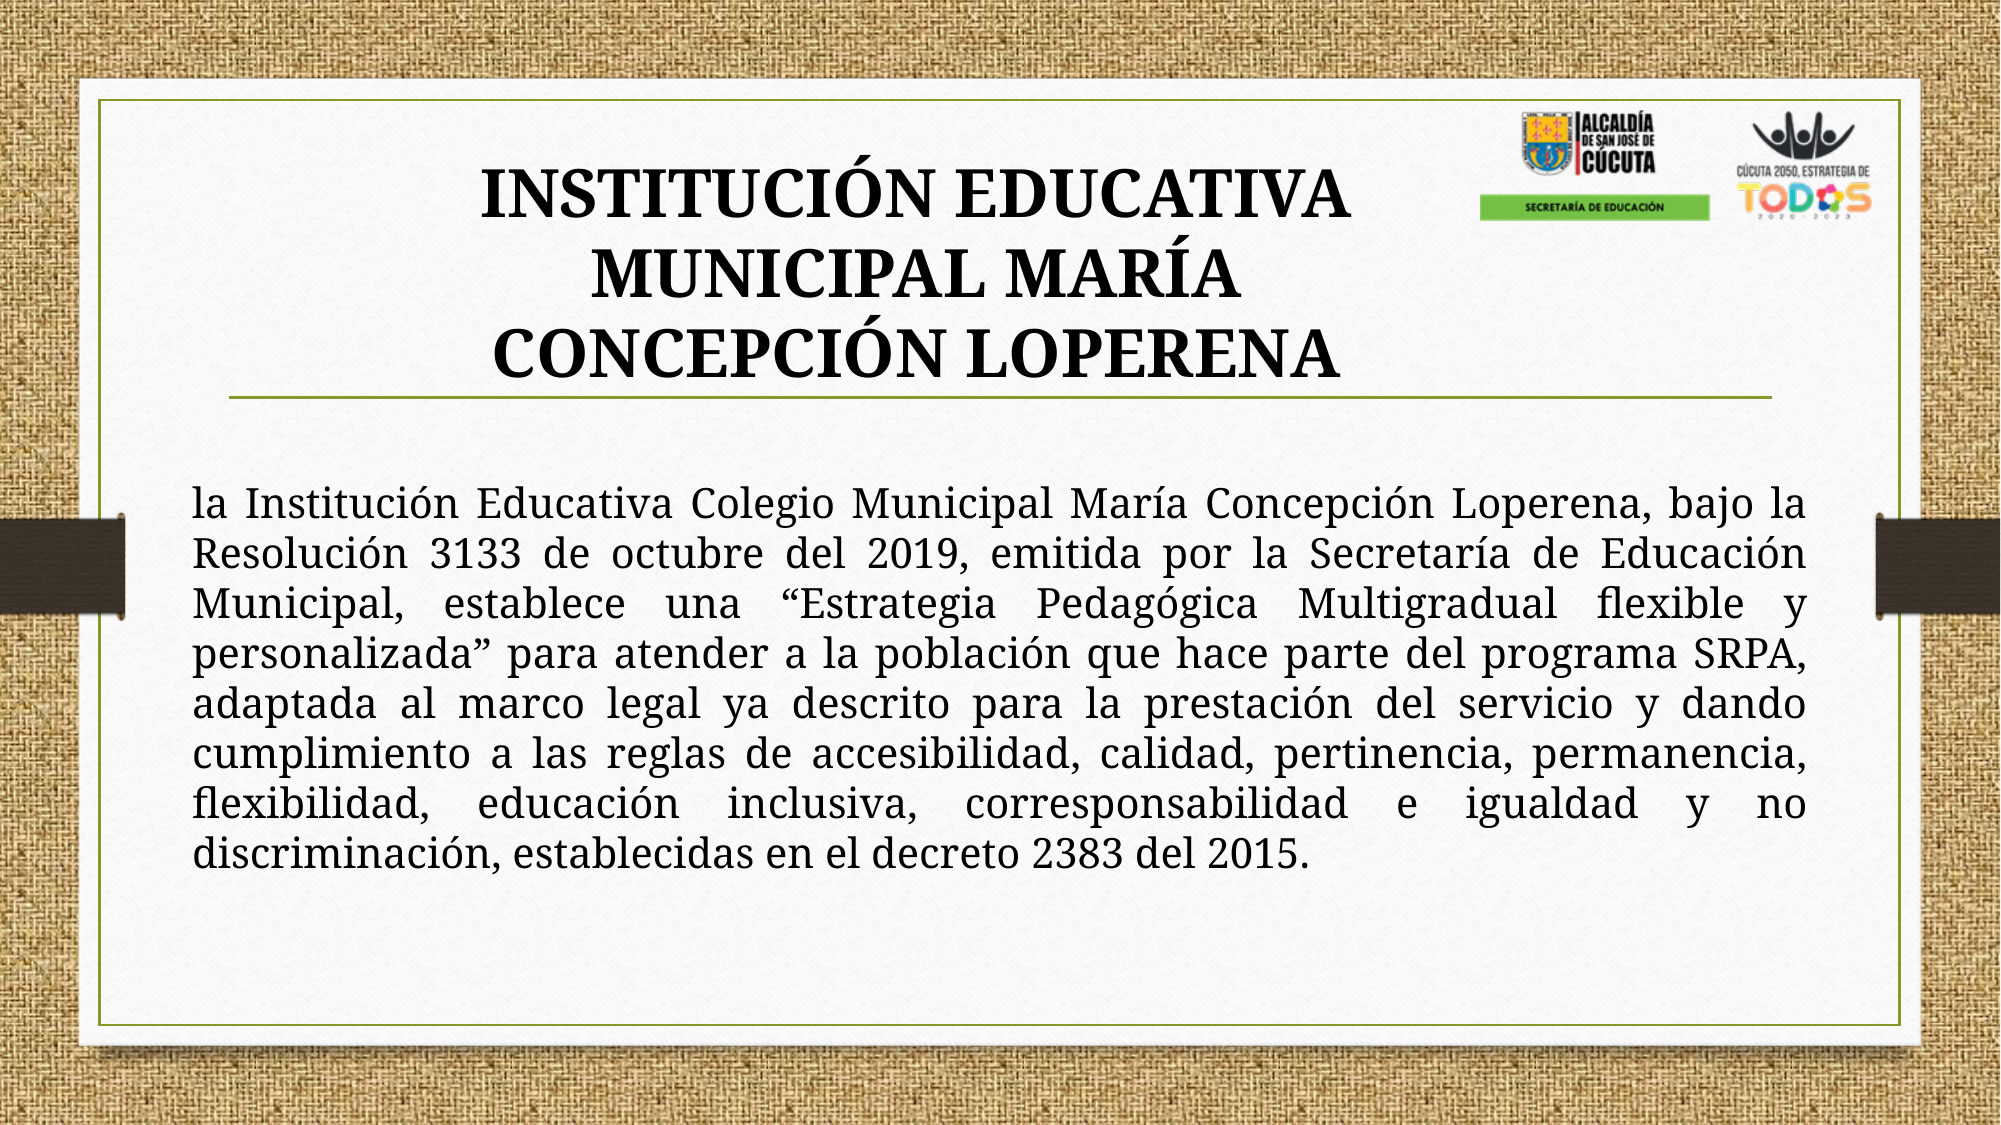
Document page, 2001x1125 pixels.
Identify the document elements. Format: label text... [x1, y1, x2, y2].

text_box la Institución Educativa Colegio Municipal María Concepción Loperena, bajo la Resolución 3133 de octubre del 2019, emitida por la Secretaría de Educación Municipal, establece una “Estrategia Pedagógica Multigradual flexible y personalizada” para atender a la población que hace parte del programa SRPA, adaptada al marco legal ya descrito para la prestación del servicio y dando cumplimiento a las reglas de accesibilidad, calidad, pertinencia, permanencia, flexibilidad, educación inclusiva, corresponsabilidad e igualdad y no discriminación, establecidas en el decreto 2383 del 2015. [177, 469, 1823, 930]
text_box INSTITUCIÓN EDUCATIVA MUNICIPAL MARÍA CONCEPCIÓN LOPERENA [414, 143, 1418, 399]
picture [0, 0, 2001, 1125]
